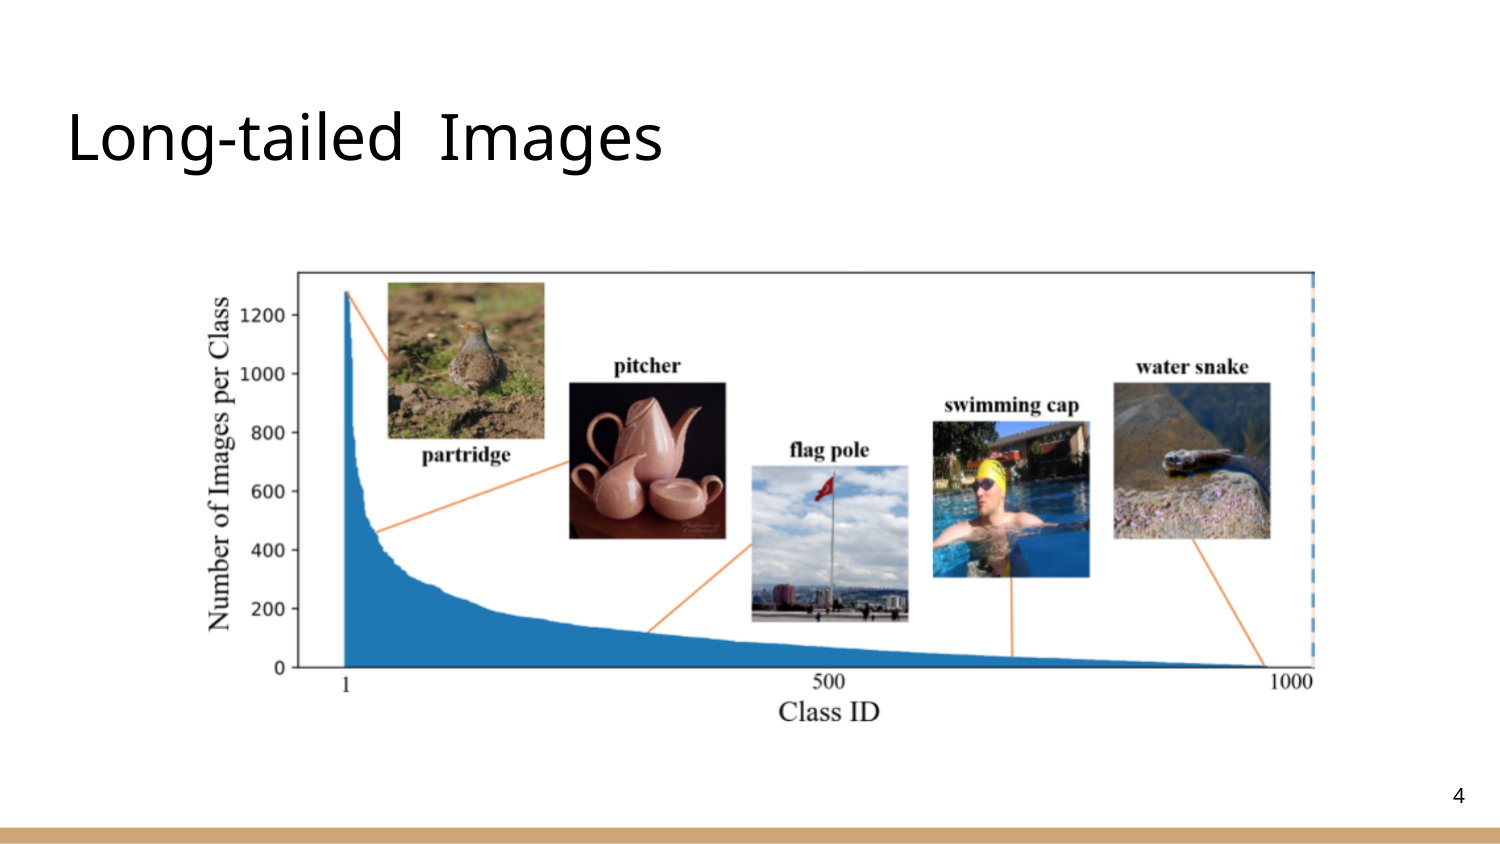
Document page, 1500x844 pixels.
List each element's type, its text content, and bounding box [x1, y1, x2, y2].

title Long-tailed Images [51, 51, 1449, 189]
slide_number ‹#› [1389, 764, 1480, 830]
picture [185, 266, 1315, 733]
